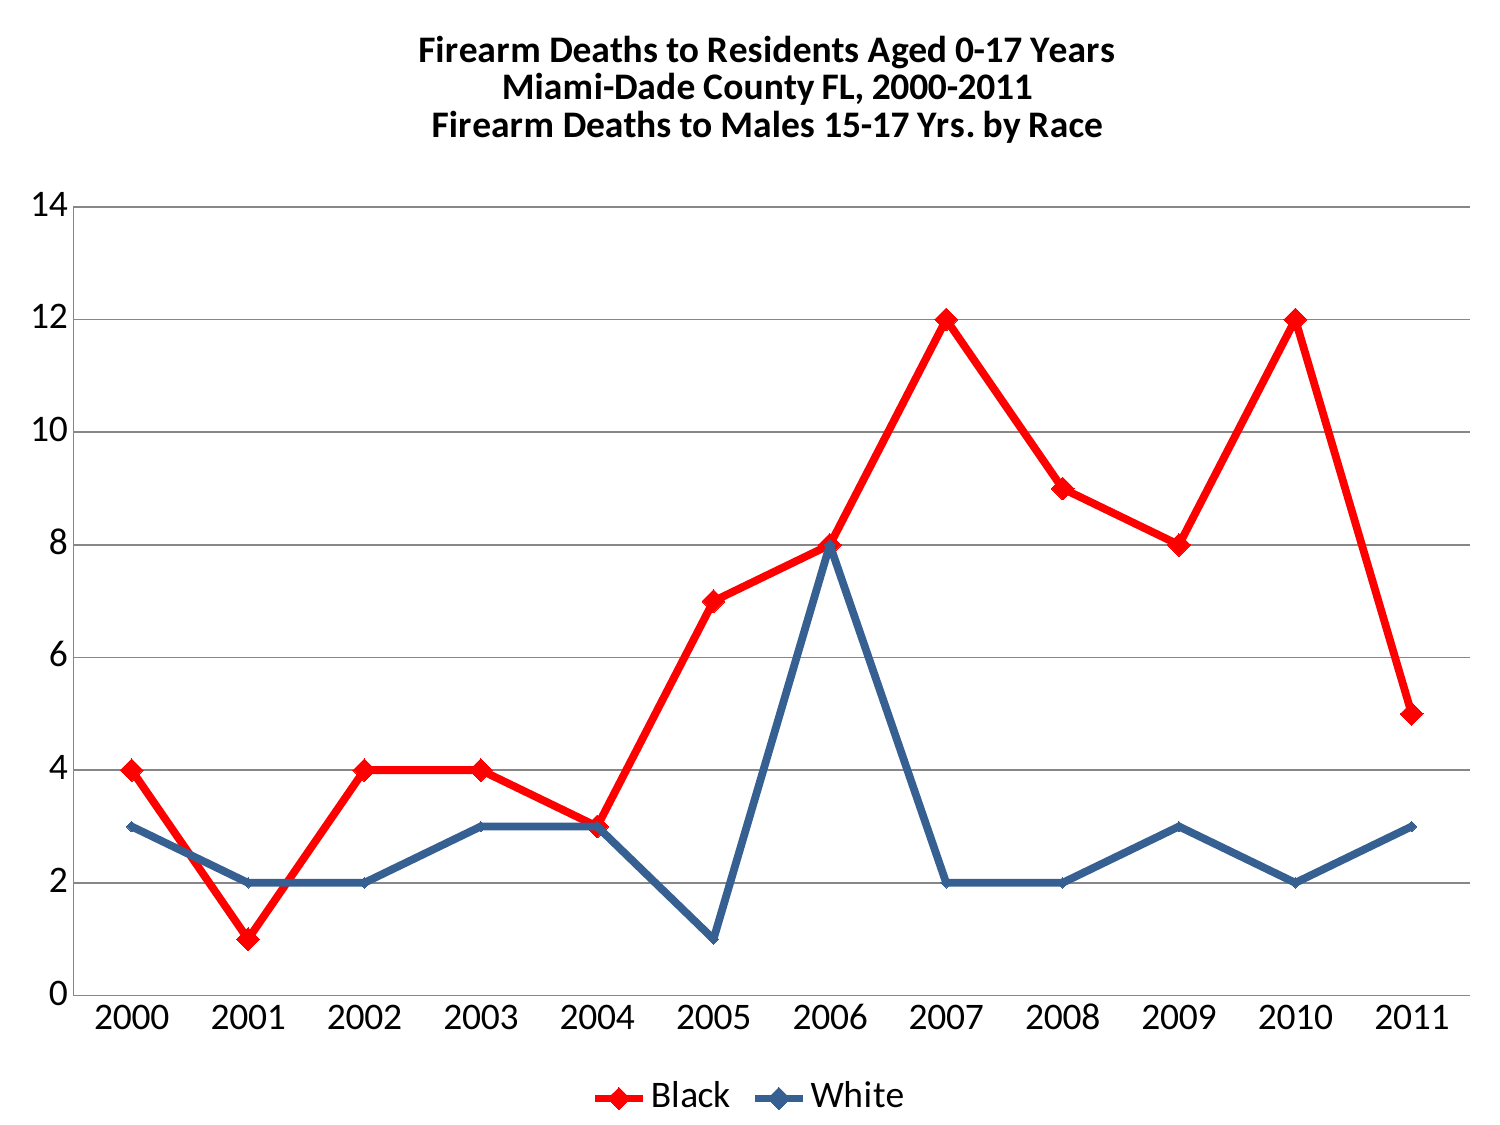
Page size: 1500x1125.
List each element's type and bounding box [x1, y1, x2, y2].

chart [0, 0, 1500, 1125]
